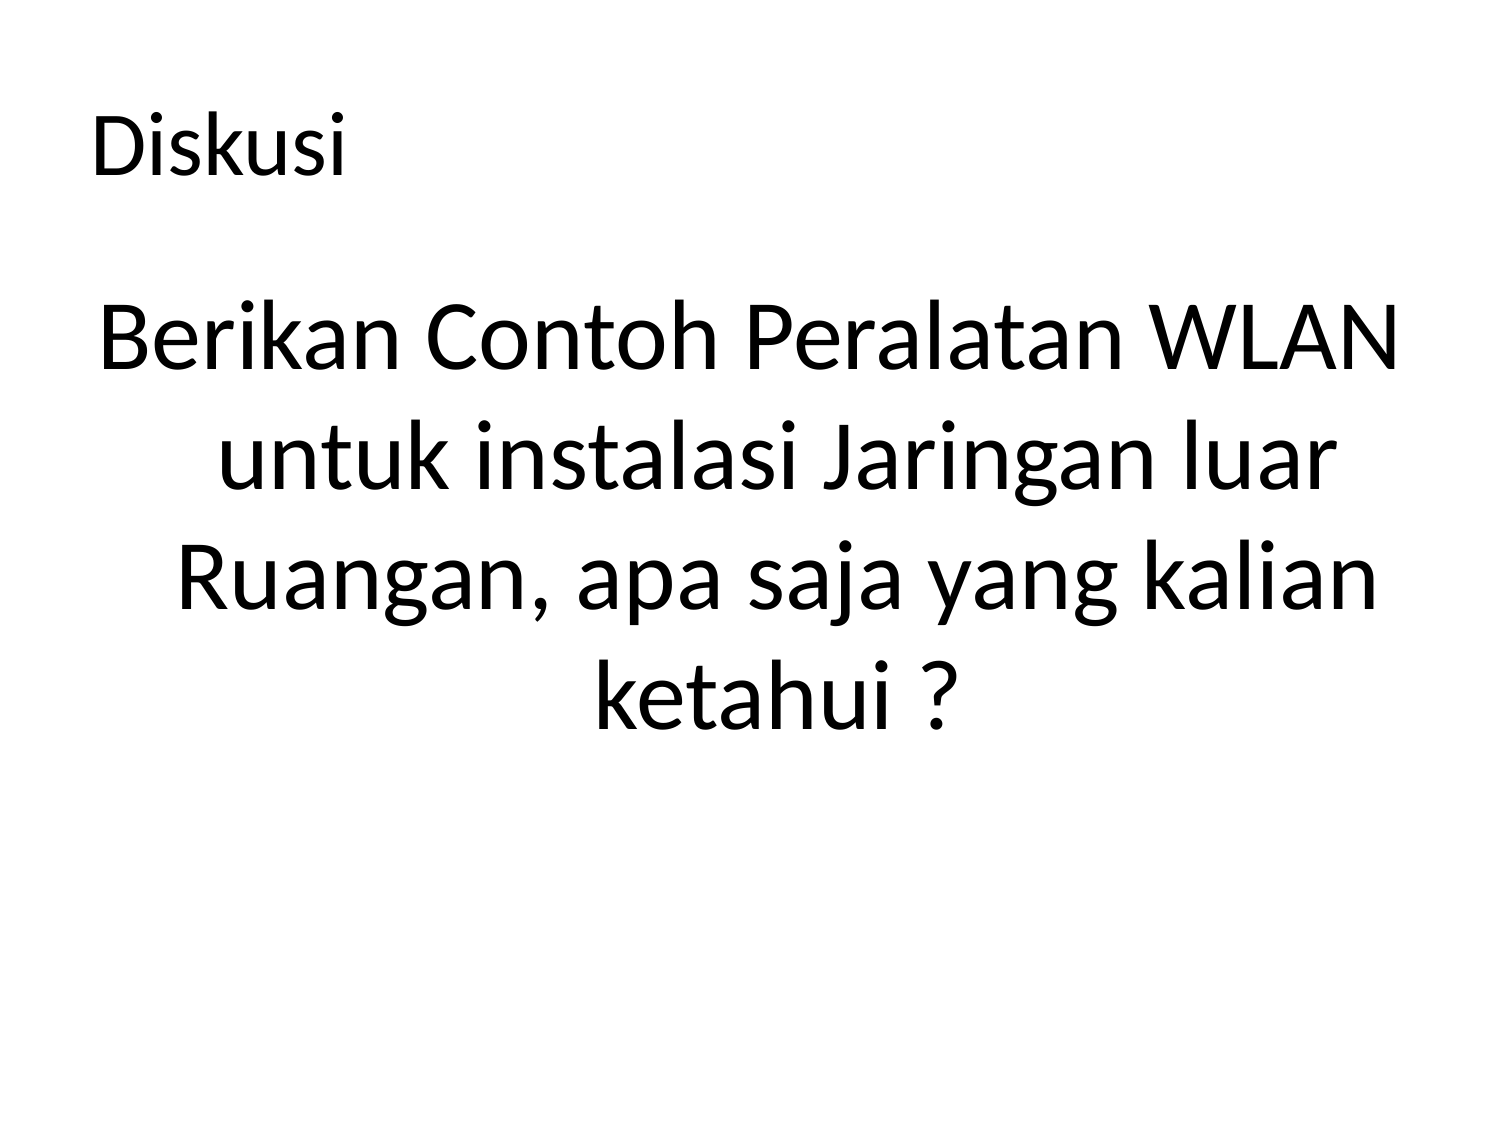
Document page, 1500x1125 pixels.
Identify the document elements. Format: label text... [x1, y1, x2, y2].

list Berikan Contoh Peralatan WLAN untuk instalasi Jaringan luar Ruangan, apa saja yang kalian ketahui ? [75, 262, 1425, 1005]
title Diskusi [75, 45, 1425, 233]
